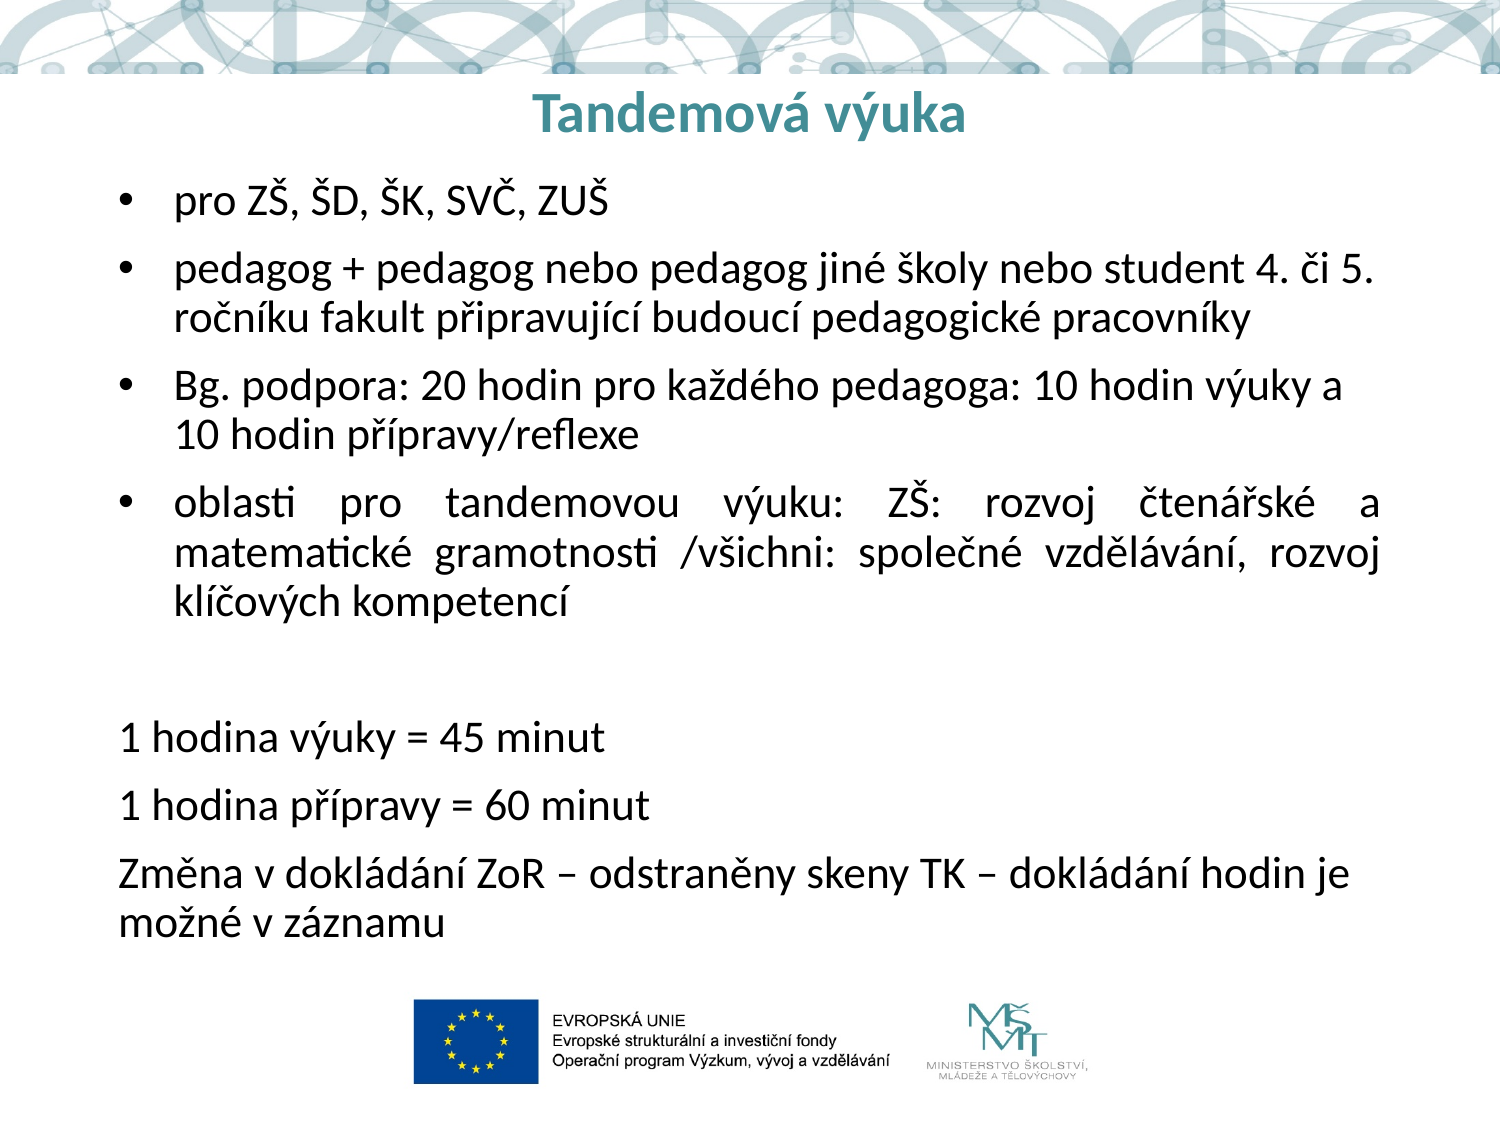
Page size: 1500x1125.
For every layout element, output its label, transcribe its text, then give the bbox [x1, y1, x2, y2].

title Tandemová výuka [103, 40, 1397, 168]
picture [0, 0, 1500, 74]
picture [371, 957, 1129, 1125]
list pro ZŠ, ŠD, ŠK, SVČ, ZUŠ pedagog + pedagog nebo pedagog jiné školy nebo student 4. či 5. ročníku fakult připravující budoucí pedagogické pracovníky Bg. podpora: 20 hodin pro každého pedagoga: 10 hodin výuky a 10 hodin přípravy/reflexe oblasti pro tandemovou výuku: ZŠ: rozvoj čtenářské a matematické gramotnosti /všichni: společné vzdělávání, rozvoj klíčových kompetencí 1 hodina výuky = 45 minut 1 hodina přípravy = 60 minut Změna v dokládání ZoR – odstraněny skeny TK – dokládání hodin je možné v záznamu [103, 168, 1397, 957]
